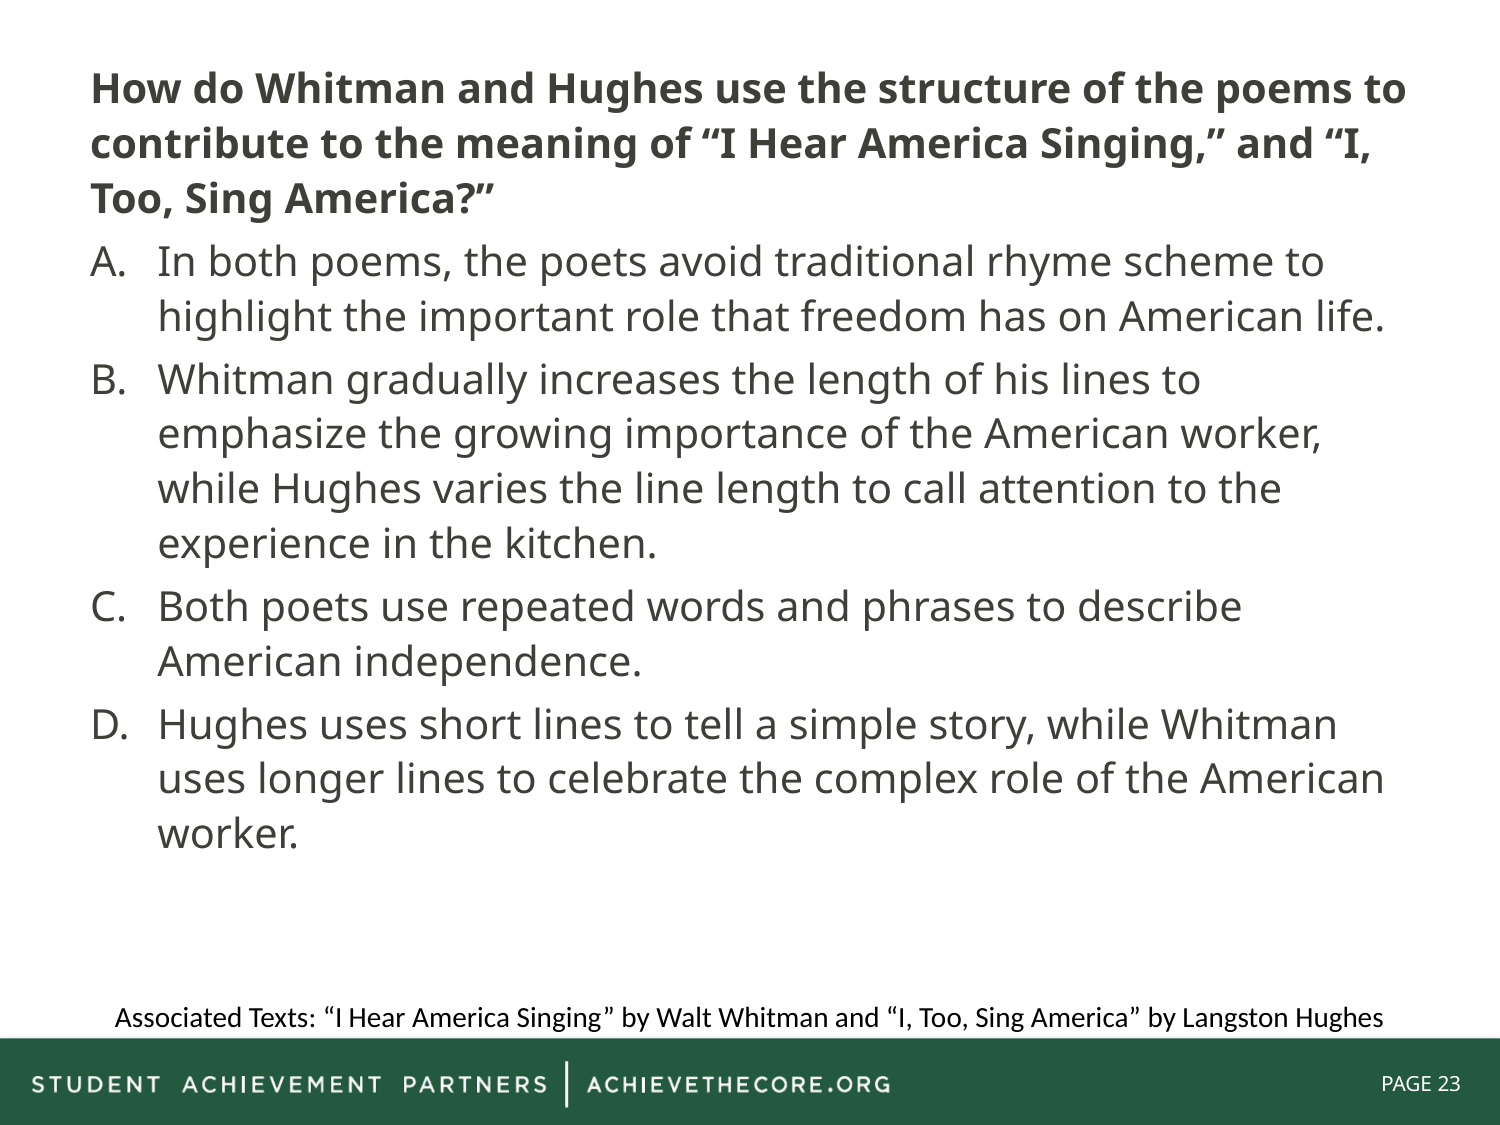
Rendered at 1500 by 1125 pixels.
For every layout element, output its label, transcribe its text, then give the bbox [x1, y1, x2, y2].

list How do Whitman and Hughes use the structure of the poems to contribute to the meaning of “I Hear America Singing,” and “I, Too, Sing America?” In both poems, the poets avoid traditional rhyme scheme to highlight the important role that freedom has on American life. Whitman gradually increases the length of his lines to emphasize the growing importance of the American worker, while Hughes varies the line length to call attention to the experience in the kitchen. Both poets use repeated words and phrases to describe American independence. Hughes uses short lines to tell a simple story, while Whitman uses longer lines to celebrate the complex role of the American worker. [75, 50, 1425, 880]
text_box Associated Texts: “I Hear America Singing” by Walt Whitman and “I, Too, Sing America” by Langston Hughes [74, 990, 1425, 1041]
